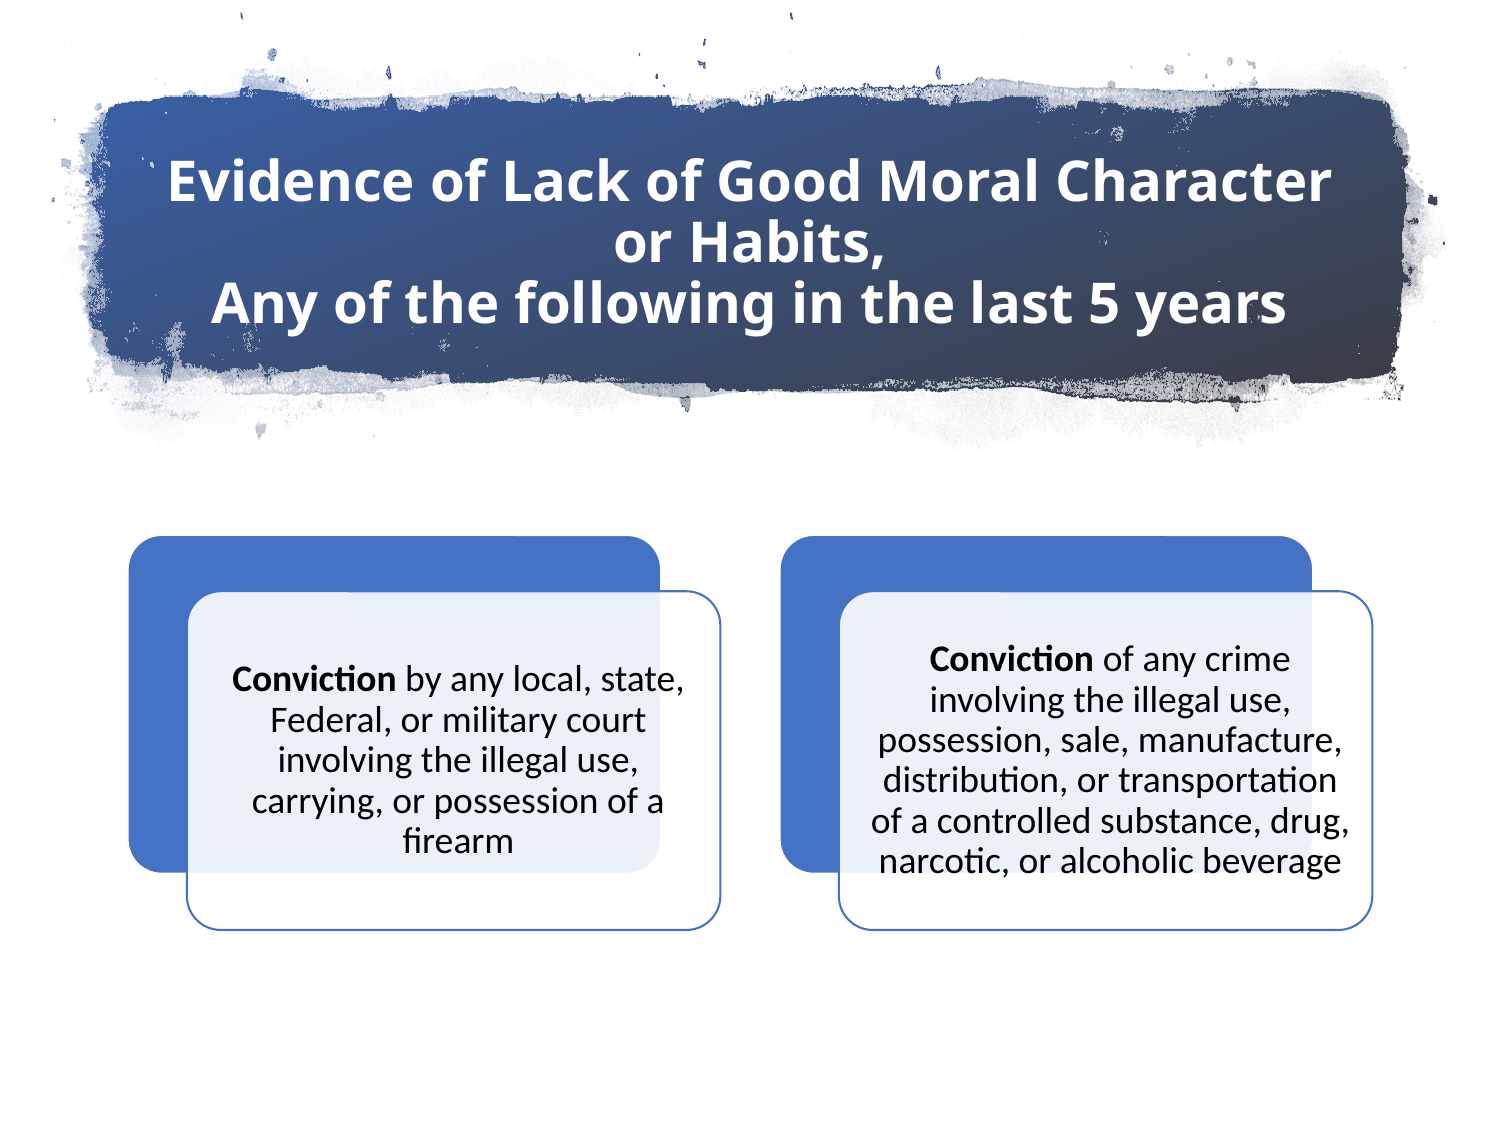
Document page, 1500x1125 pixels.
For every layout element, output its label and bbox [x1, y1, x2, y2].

picture [0, 0, 1500, 1125]
list [127, 475, 1373, 990]
